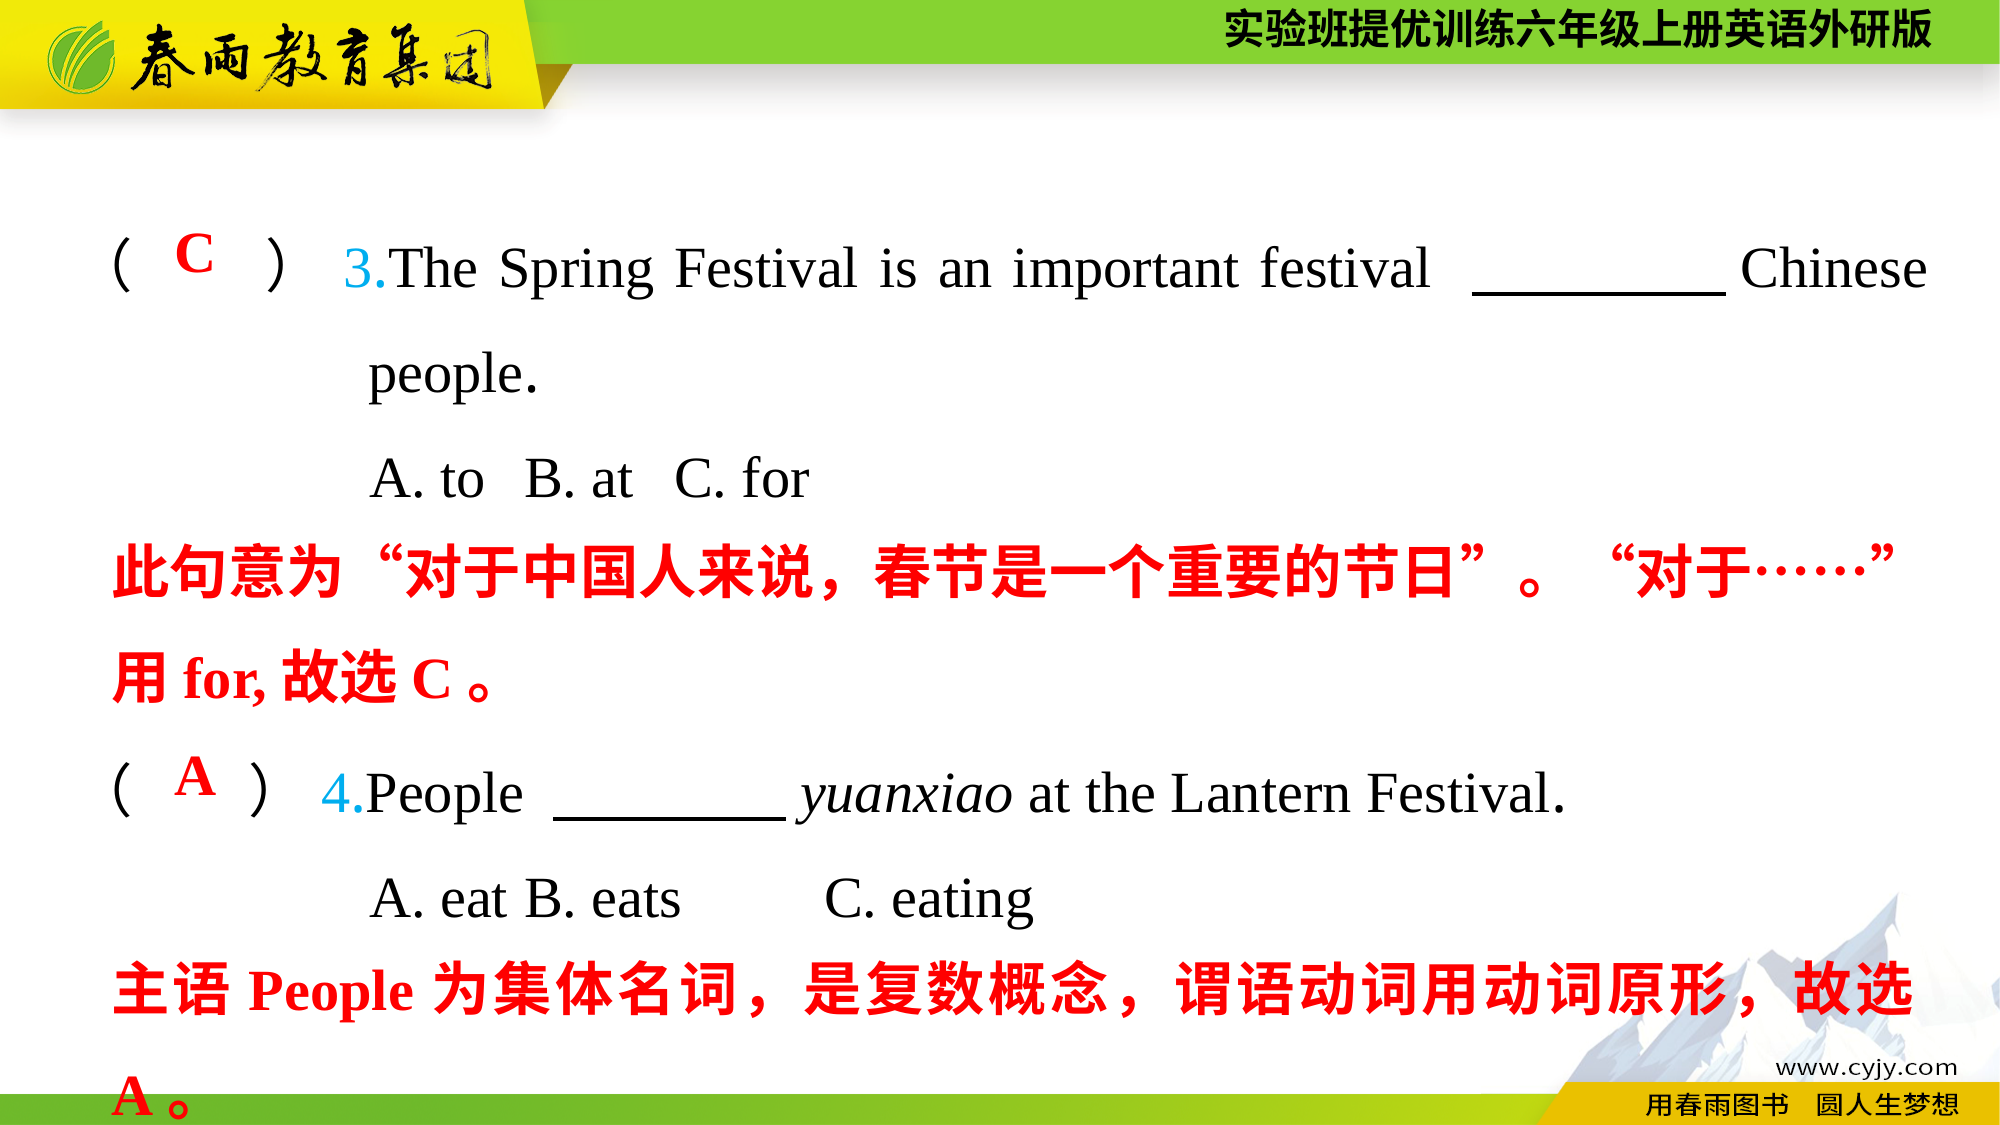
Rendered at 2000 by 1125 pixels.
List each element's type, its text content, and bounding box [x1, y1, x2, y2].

text_box C [160, 206, 233, 292]
text_box A [160, 729, 233, 814]
text_box 此句意为“对于中国人来说，春节是一个重要的节日”。“对于……”用for,故选C。 [96, 493, 1944, 719]
text_box 主语People为集体名词，是复数概念，谓语动词用动词原形，故选A。 [96, 909, 1944, 1125]
list （ ）3.The Spring Festival is an important festival Chinese people. A. to B. at C. for （ ）4.People yuanxiao at the Lantern Festival. A. eat B. eats C. eating [59, 187, 1944, 945]
picture [0, 0, 2000, 1125]
